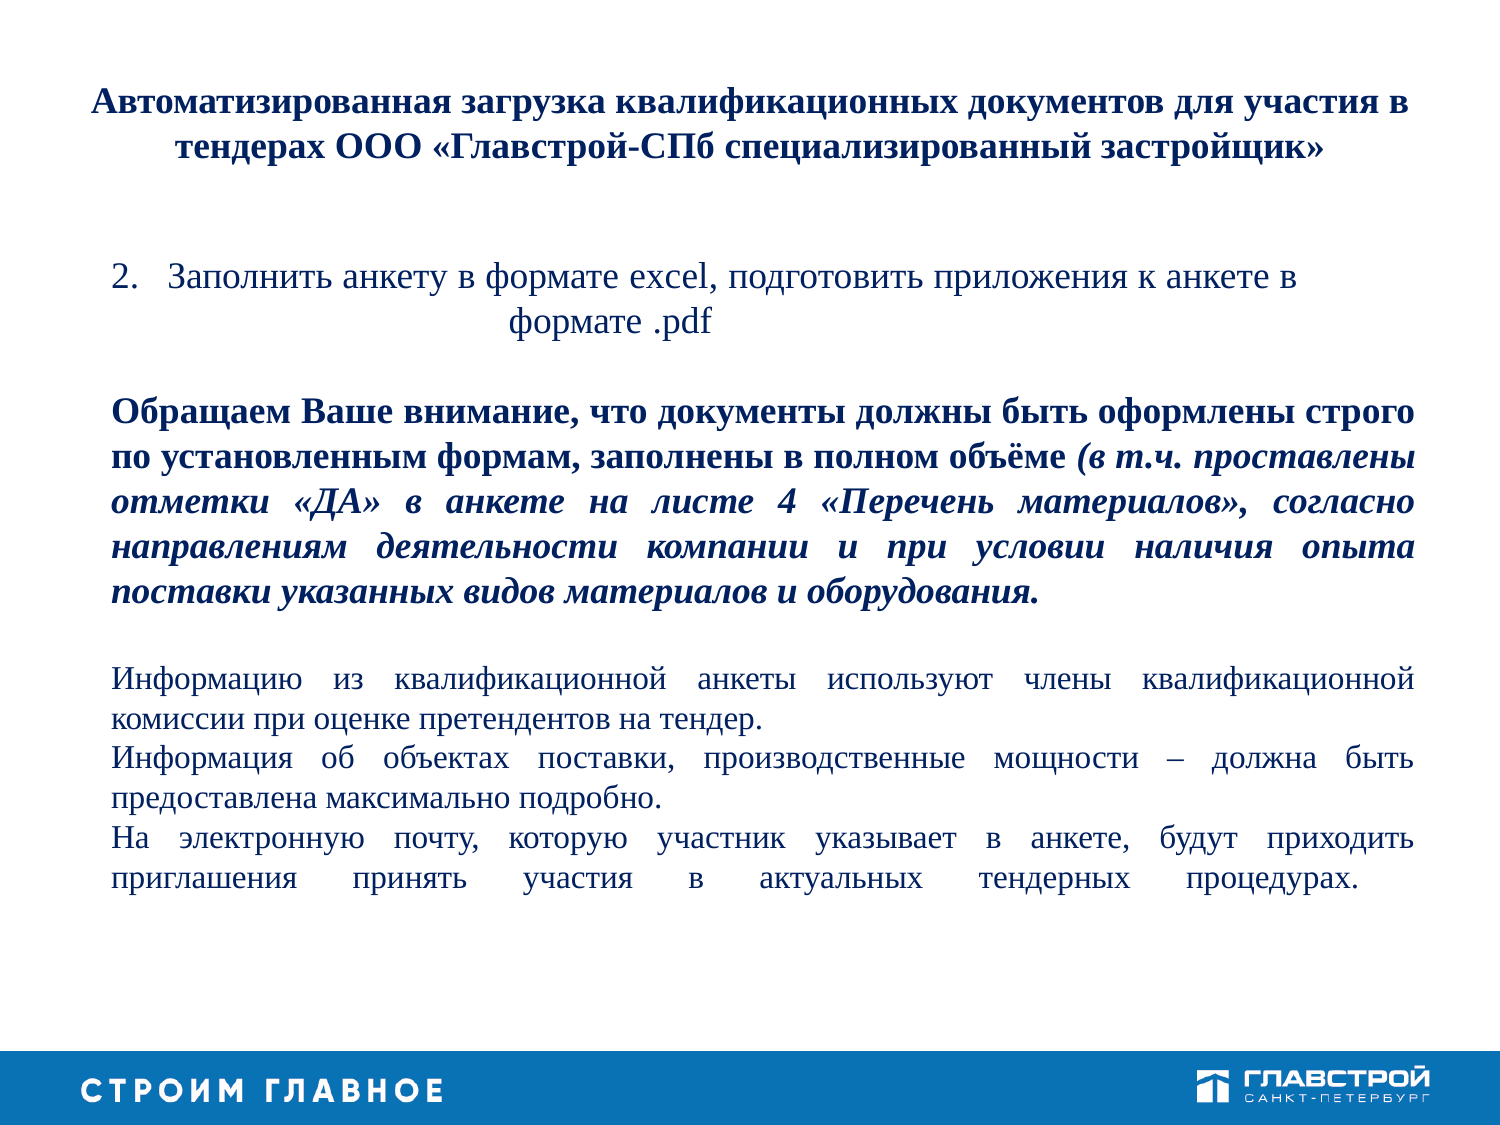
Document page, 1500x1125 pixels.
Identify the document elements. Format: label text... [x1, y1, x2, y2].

text_box Автоматизированная загрузка квалификационных документов для участия в тендерах ООО «Главстрой-СПб специализированный застройщик» [75, 78, 1426, 164]
text_box Заполнить анкету в формате excel, подготовить приложения к анкете в формате .pdf Обращаем Ваше внимание, что документы должны быть оформлены строго по установленным формам, заполнены в полном объёме (в т.ч. проставлены отметки «ДА» в анкете на листе 4 «Перечень материалов», согласно направлениям деятельности компании и при условии наличия опыта поставки указанных видов материалов и оборудования. Информацию из квалификационной анкеты используют члены квалификационной комиссии при оценке претендентов на тендер. Информация об объектах поставки, производственные мощности – должна быть предоставлена максимально подробно. На электронную почту, которую участник указывает в анкете, будут приходить приглашения принять участия в актуальных тендерных процедурах. [96, 243, 1431, 1033]
picture [0, 1051, 1500, 1125]
